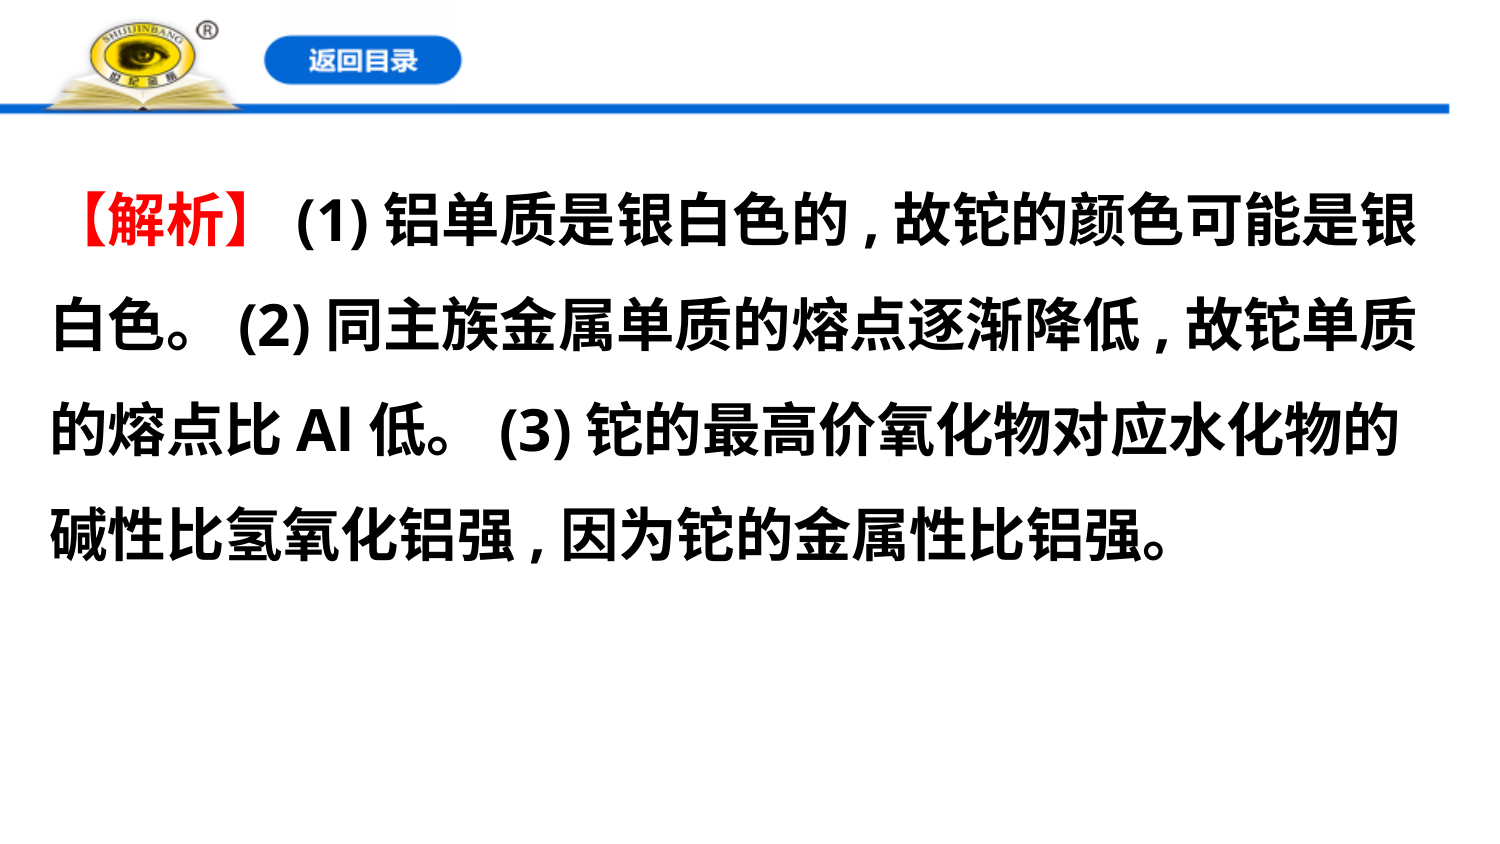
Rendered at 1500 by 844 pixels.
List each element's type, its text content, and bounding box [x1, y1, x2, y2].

text_box 【解析】(1)铝单质是银白色的,故铊的颜色可能是银白色。(2)同主族金属单质的熔点逐渐降低,故铊单质的熔点比Al低。(3)铊的最高价氧化物对应水化物的碱性比氢氧化铝强,因为铊的金属性比铝强。 [34, 140, 1460, 576]
picture [0, 0, 1500, 844]
